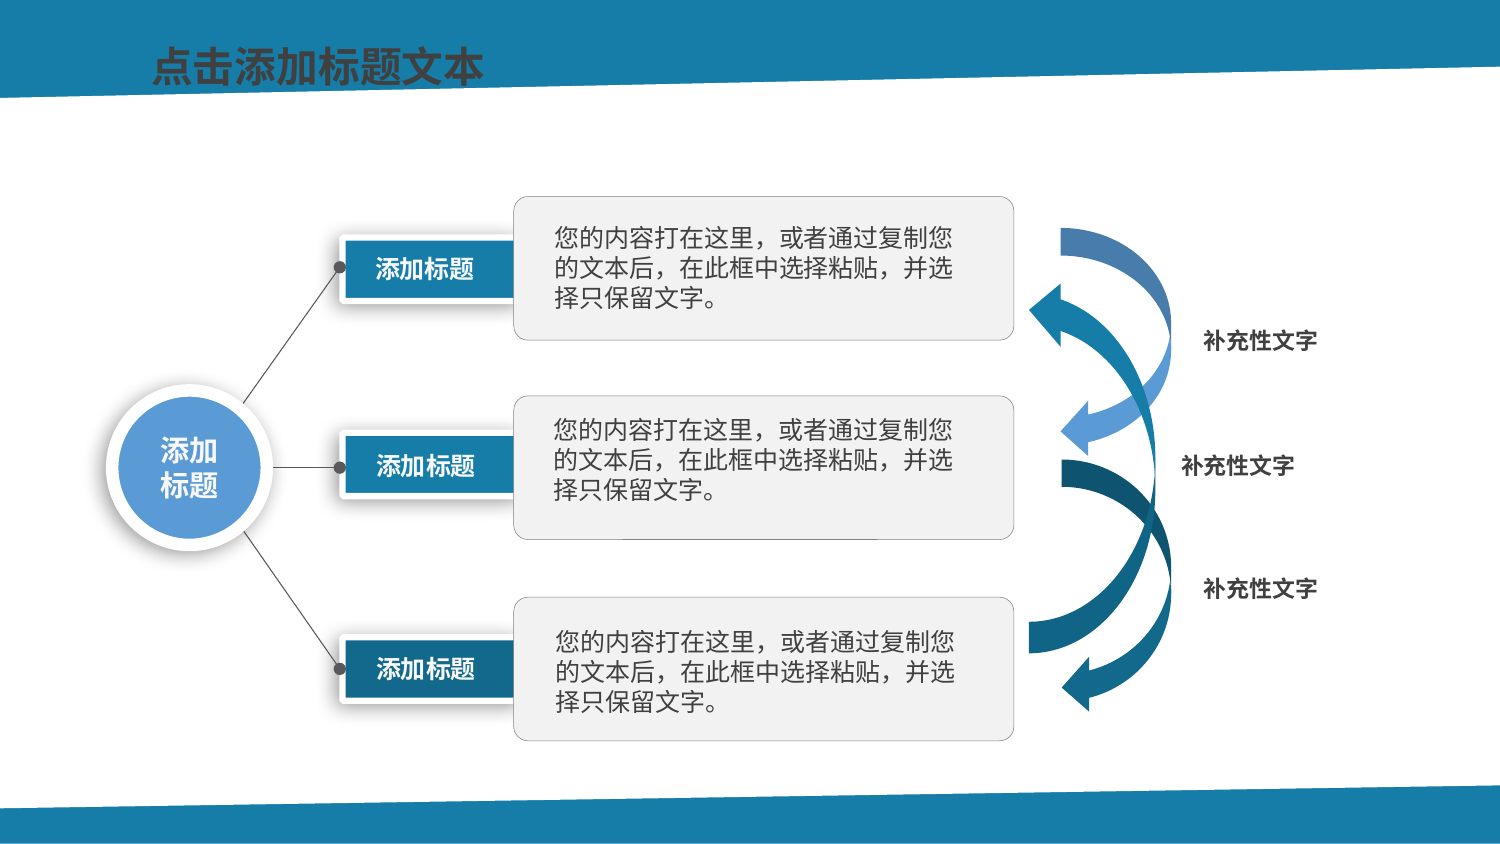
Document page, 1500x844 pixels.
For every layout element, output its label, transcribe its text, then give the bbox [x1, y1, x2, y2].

text_box 补充性文字 [1192, 321, 1329, 359]
text_box [247, 537, 346, 676]
text_box [342, 637, 513, 701]
text_box [513, 597, 1014, 741]
text_box [513, 395, 1014, 540]
text_box [244, 261, 346, 402]
text_box 添加标题 [365, 647, 513, 689]
text_box 您的内容打在这里，或者通过复制您的文本后，在此框中选择粘贴，并选择只保留文字。 [543, 421, 980, 499]
text_box 添加标题 [365, 445, 513, 487]
text_box [1028, 283, 1156, 654]
text_box [342, 237, 513, 301]
text_box 您的内容打在这里，或者通过复制您的文本后，在此框中选择粘贴，并选择只保留文字。 [543, 228, 980, 306]
text_box 点击添加标题文本 [136, 33, 501, 99]
text_box 添加标题 [364, 247, 513, 289]
text_box [1060, 227, 1172, 407]
text_box 补充性文字 [1192, 569, 1329, 608]
text_box 补充性文字 [1170, 446, 1307, 485]
text_box [1061, 511, 1172, 712]
text_box 您的内容打在这里，或者通过复制您的文本后，在此框中选择粘贴，并选择只保留文字。 [545, 633, 982, 711]
text_box [342, 432, 513, 497]
text_box [513, 196, 1014, 341]
text_box 添加 标题 [112, 390, 267, 545]
text_box [1060, 395, 1141, 457]
